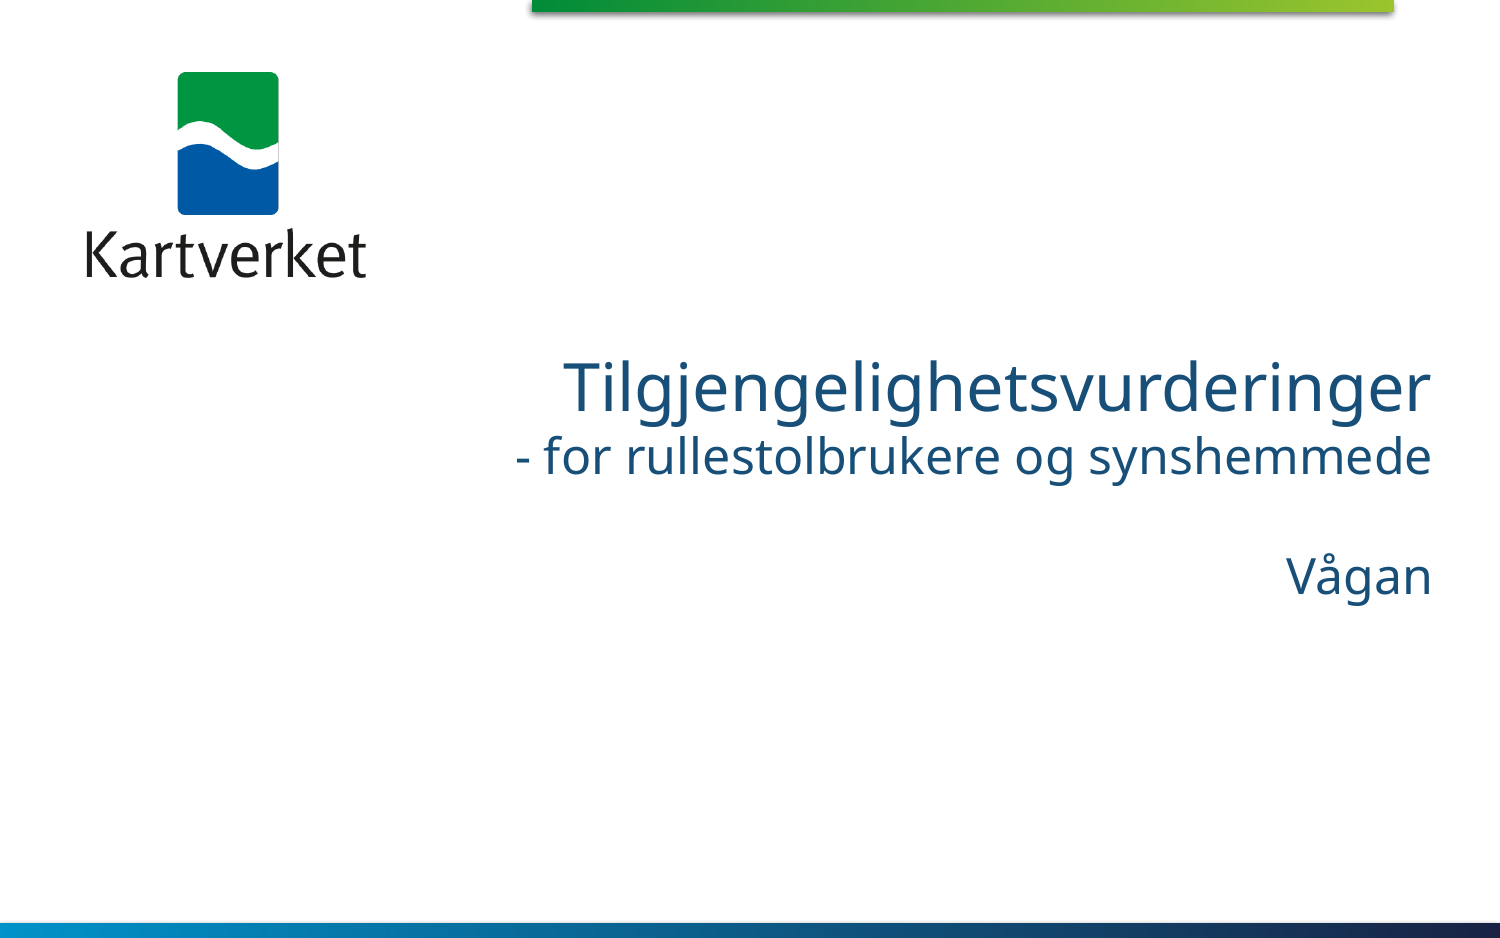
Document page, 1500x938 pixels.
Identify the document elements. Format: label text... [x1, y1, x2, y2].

text_box Tilgjengelighetsvurderinger - for rullestolbrukere og synshemmede Vågan [66, 337, 1449, 613]
